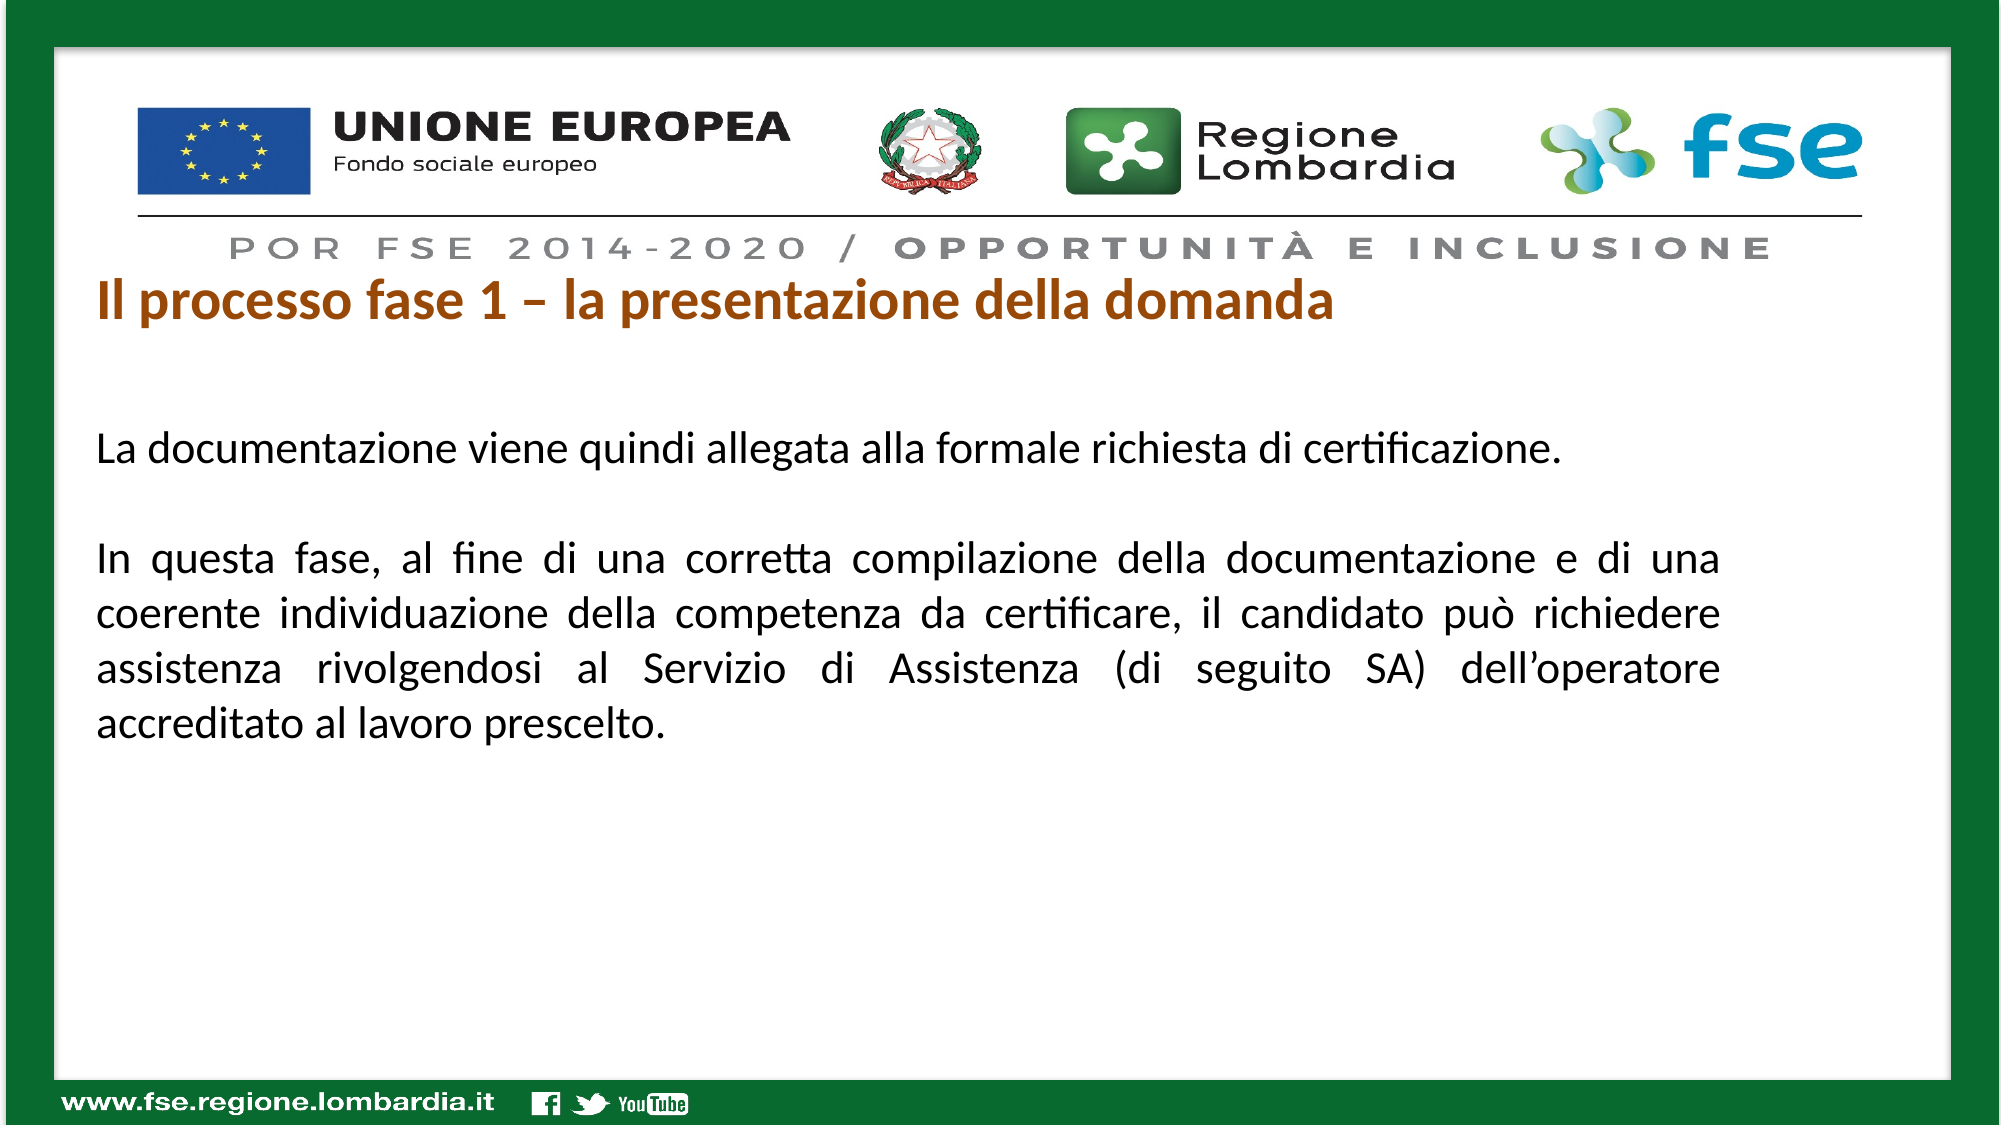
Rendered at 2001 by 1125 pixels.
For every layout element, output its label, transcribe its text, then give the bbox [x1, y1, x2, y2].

text_box La documentazione viene quindi allegata alla formale richiesta di certificazione. In questa fase, al fine di una corretta compilazione della documentazione e di una coerente individuazione della competenza da certificare, il candidato può richiedere assistenza rivolgendosi al Servizio di Assistenza (di seguito SA) dell’operatore accreditato al lavoro prescelto. [81, 356, 1738, 755]
picture [60, 1091, 689, 1116]
picture [132, 103, 1867, 267]
text_box Il processo fase 1 – la presentazione della domanda [81, 253, 1738, 339]
